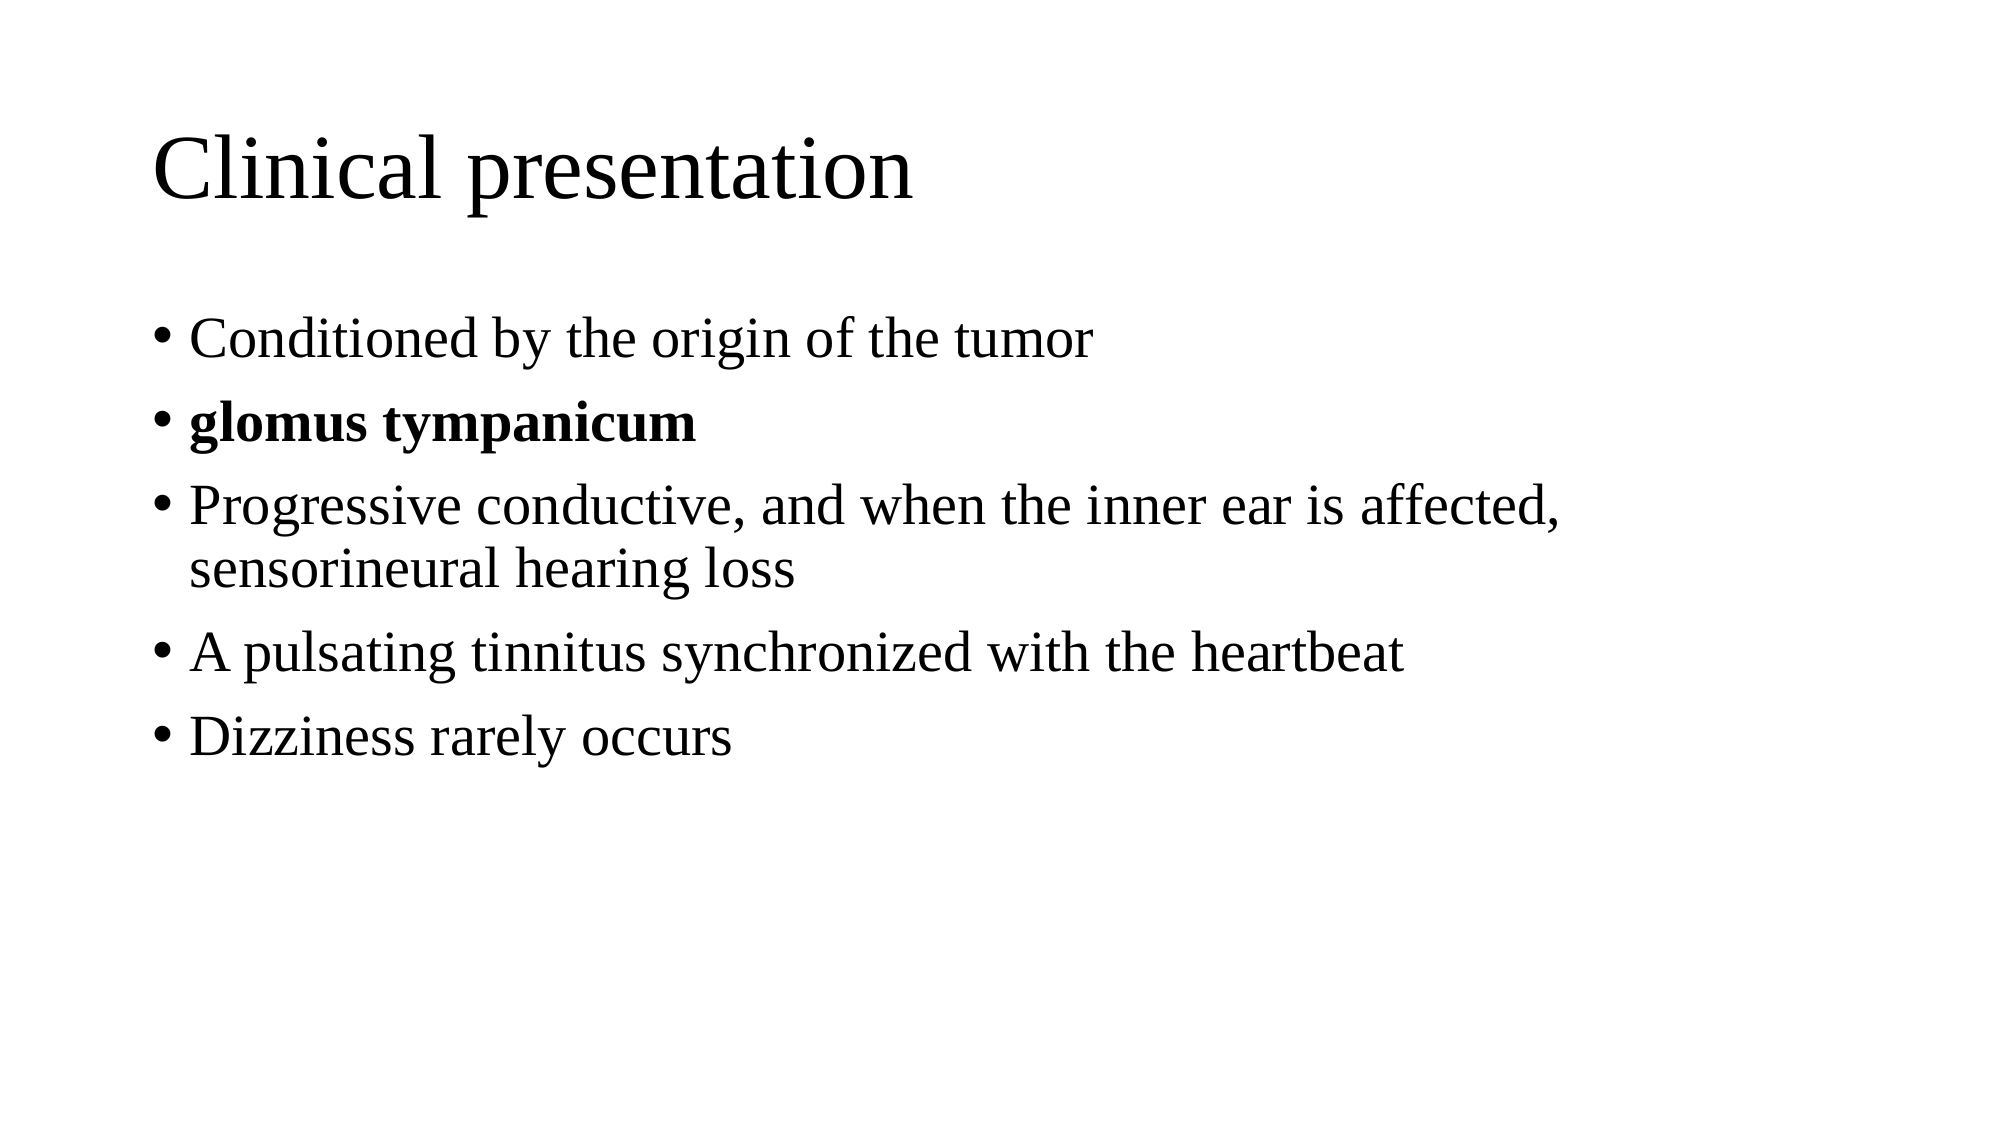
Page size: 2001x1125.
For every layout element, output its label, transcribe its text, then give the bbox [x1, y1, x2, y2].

title Clinical presentation [137, 59, 1863, 278]
list Conditioned by the origin of the tumor glomus tympanicum Progressive conductive, and when the inner ear is affected, sensorineural hearing loss A pulsating tinnitus synchronized with the heartbeat Dizziness rarely occurs [137, 299, 1863, 1014]
